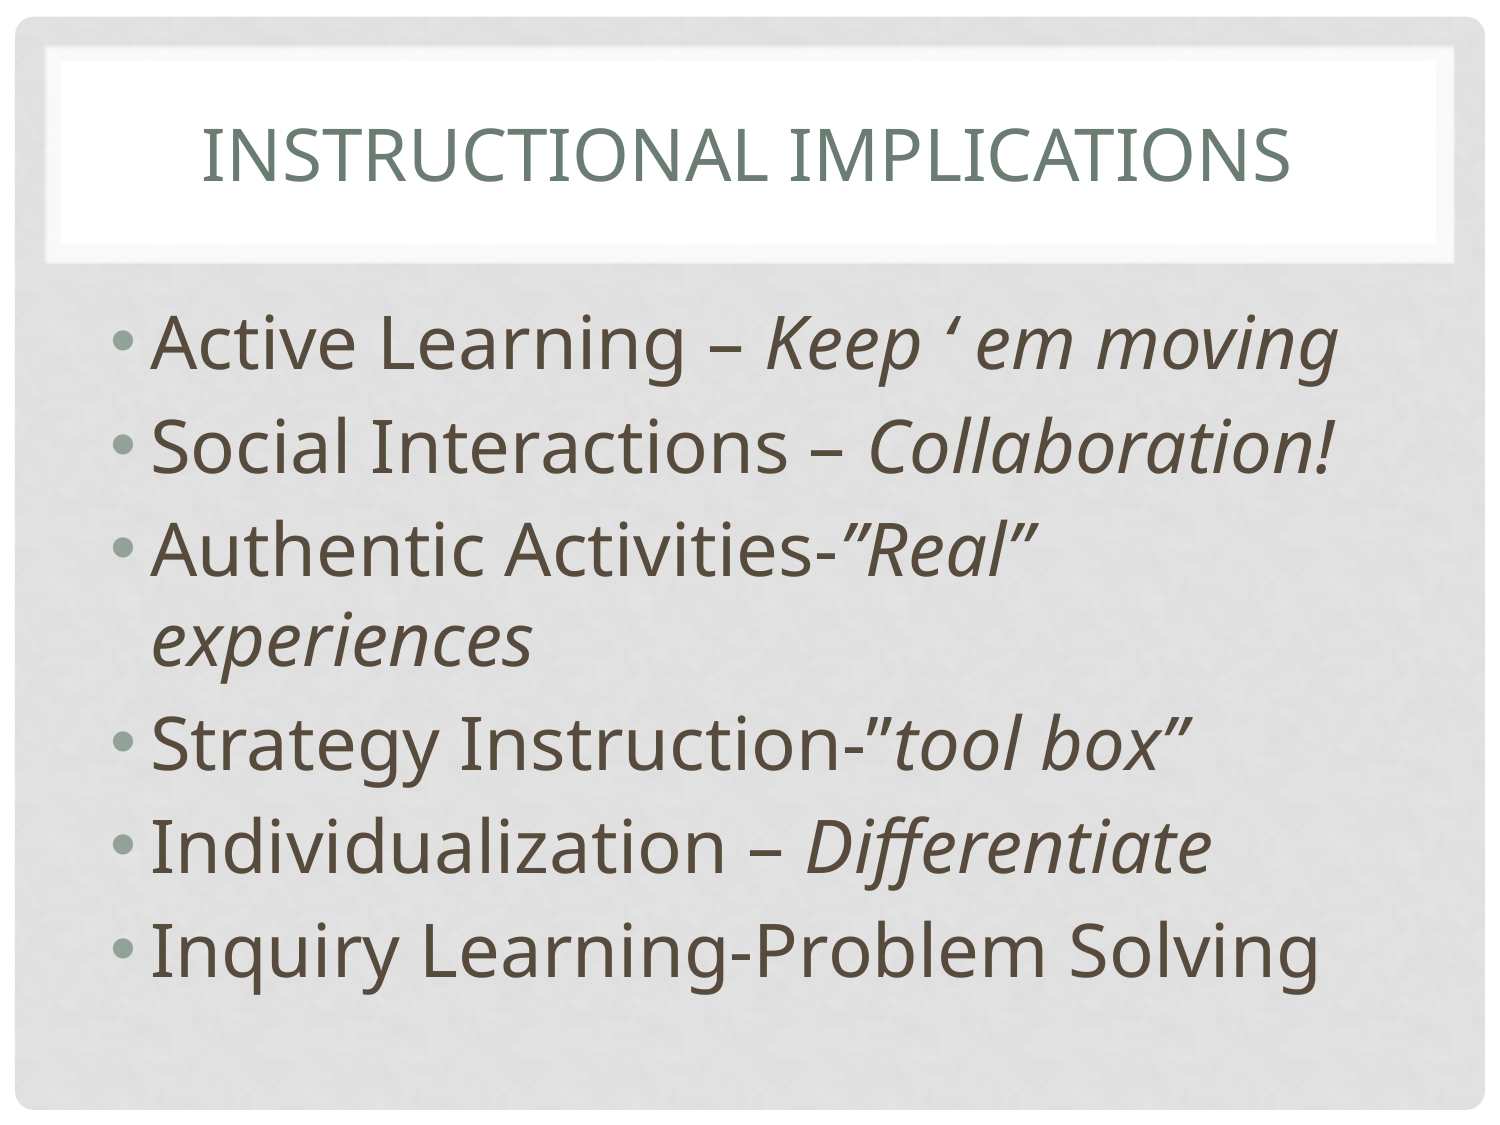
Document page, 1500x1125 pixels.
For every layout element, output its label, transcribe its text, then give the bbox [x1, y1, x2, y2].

list Active Learning – Keep ‘ em moving Social Interactions – Collaboration! Authentic Activities-”Real” experiences Strategy Instruction-”tool box” Individualization – Differentiate Inquiry Learning-Problem Solving [75, 287, 1425, 1005]
title Instructional Implications [69, 66, 1425, 238]
